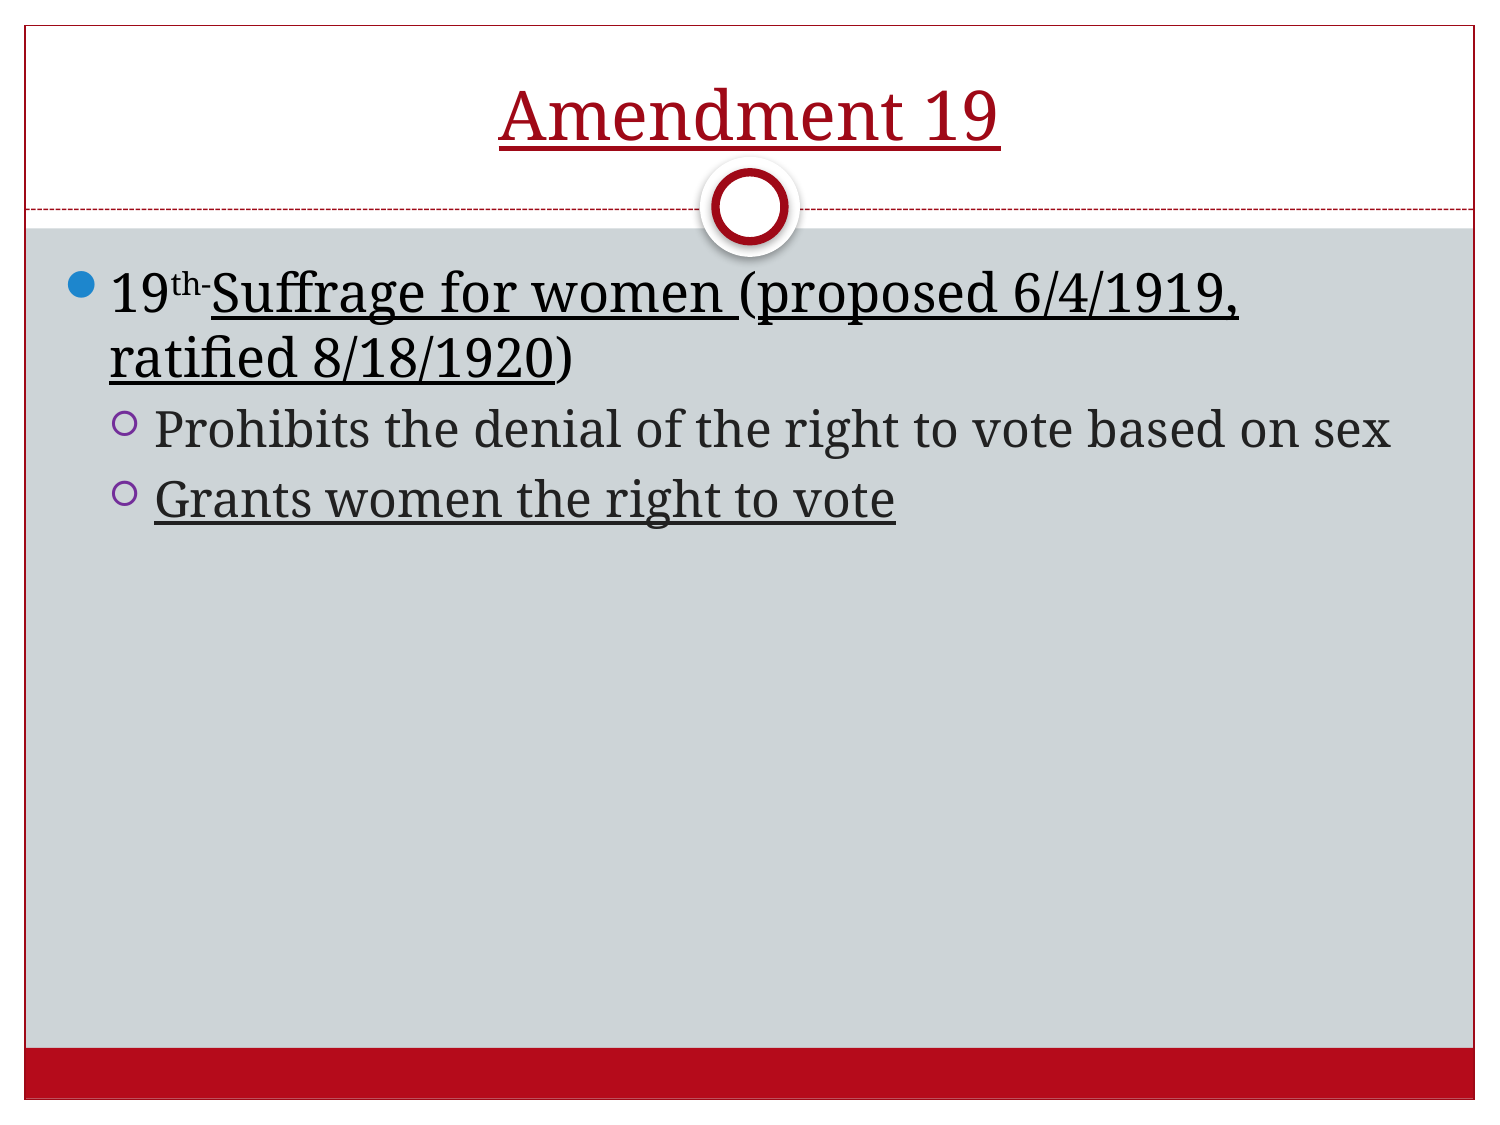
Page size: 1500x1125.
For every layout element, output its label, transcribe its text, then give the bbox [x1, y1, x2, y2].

title Amendment 19 [49, 37, 1450, 162]
list 19th-Suffrage for women (proposed 6/4/1919, ratified 8/18/1920) Prohibits the denial of the right to vote based on sex Grants women the right to vote [49, 250, 1445, 1001]
